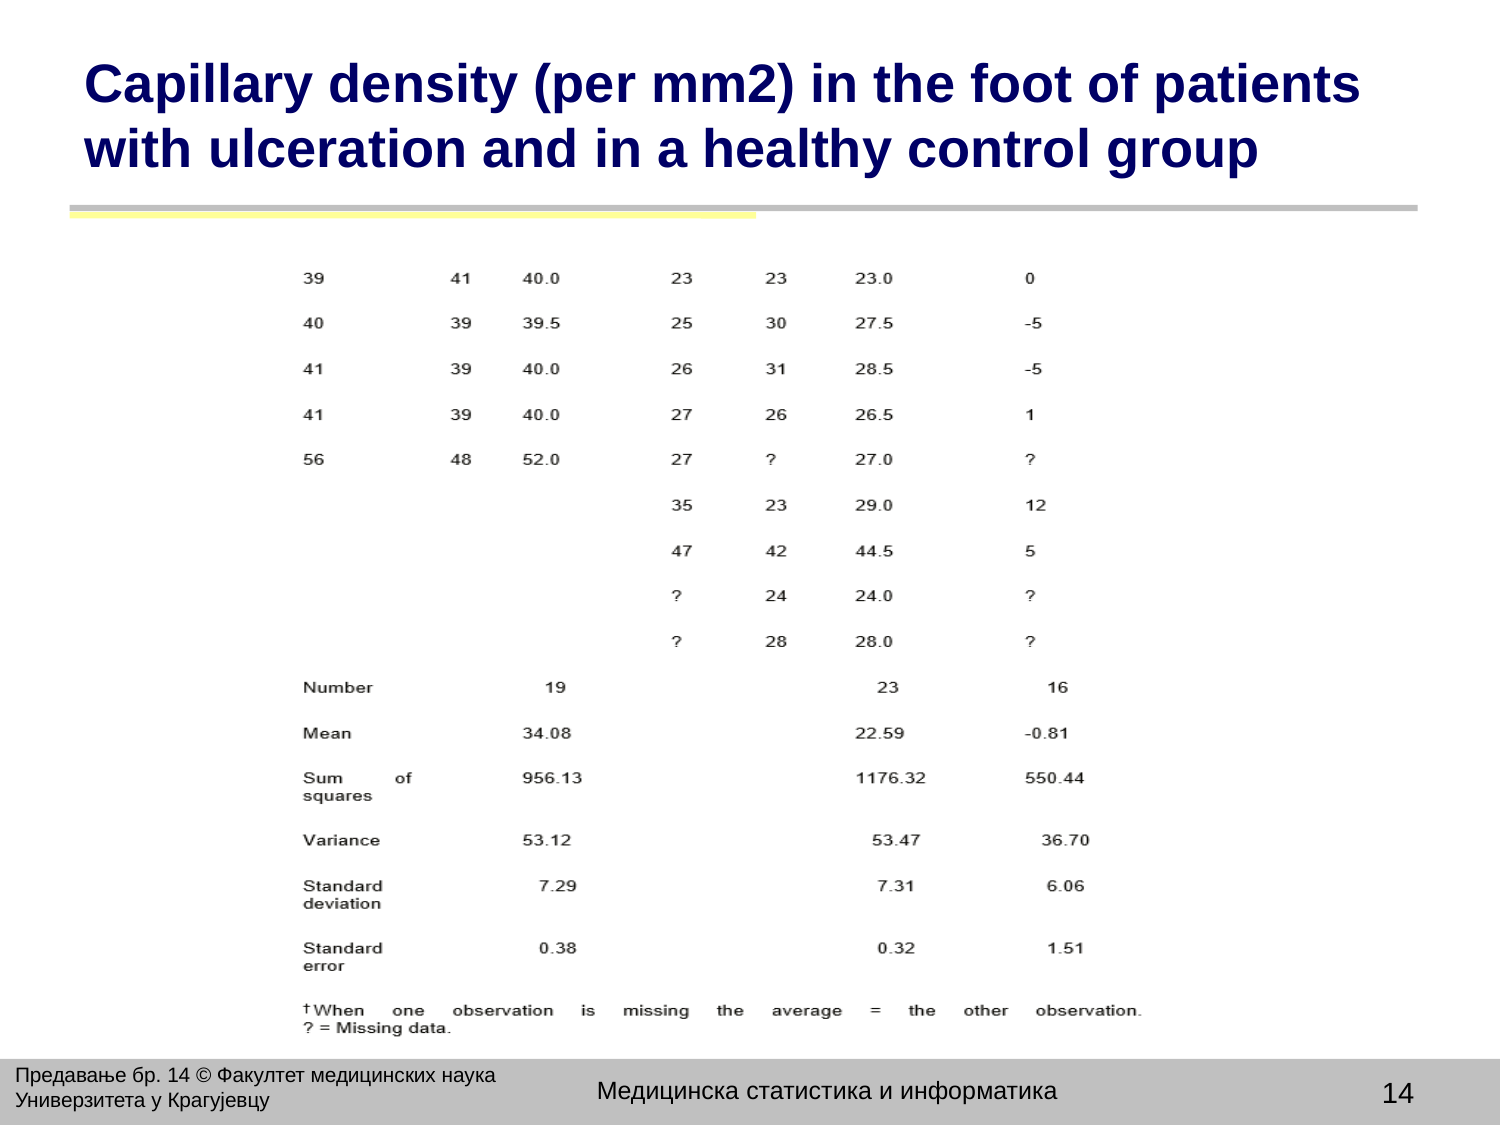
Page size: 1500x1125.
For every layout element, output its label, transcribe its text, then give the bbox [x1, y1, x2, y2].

footer Медицинска статистика и информатика [512, 1066, 1144, 1125]
slide_number 14 [1164, 1066, 1430, 1125]
title Capillary density (per mm2) in the foot of patients with ulceration and in a healthy control group [69, 19, 1426, 208]
picture [289, 237, 1166, 1040]
slide_number Предавање бр. 14 © Факултет медицинских наука Универзитета у Крагујевцу [0, 1053, 625, 1108]
